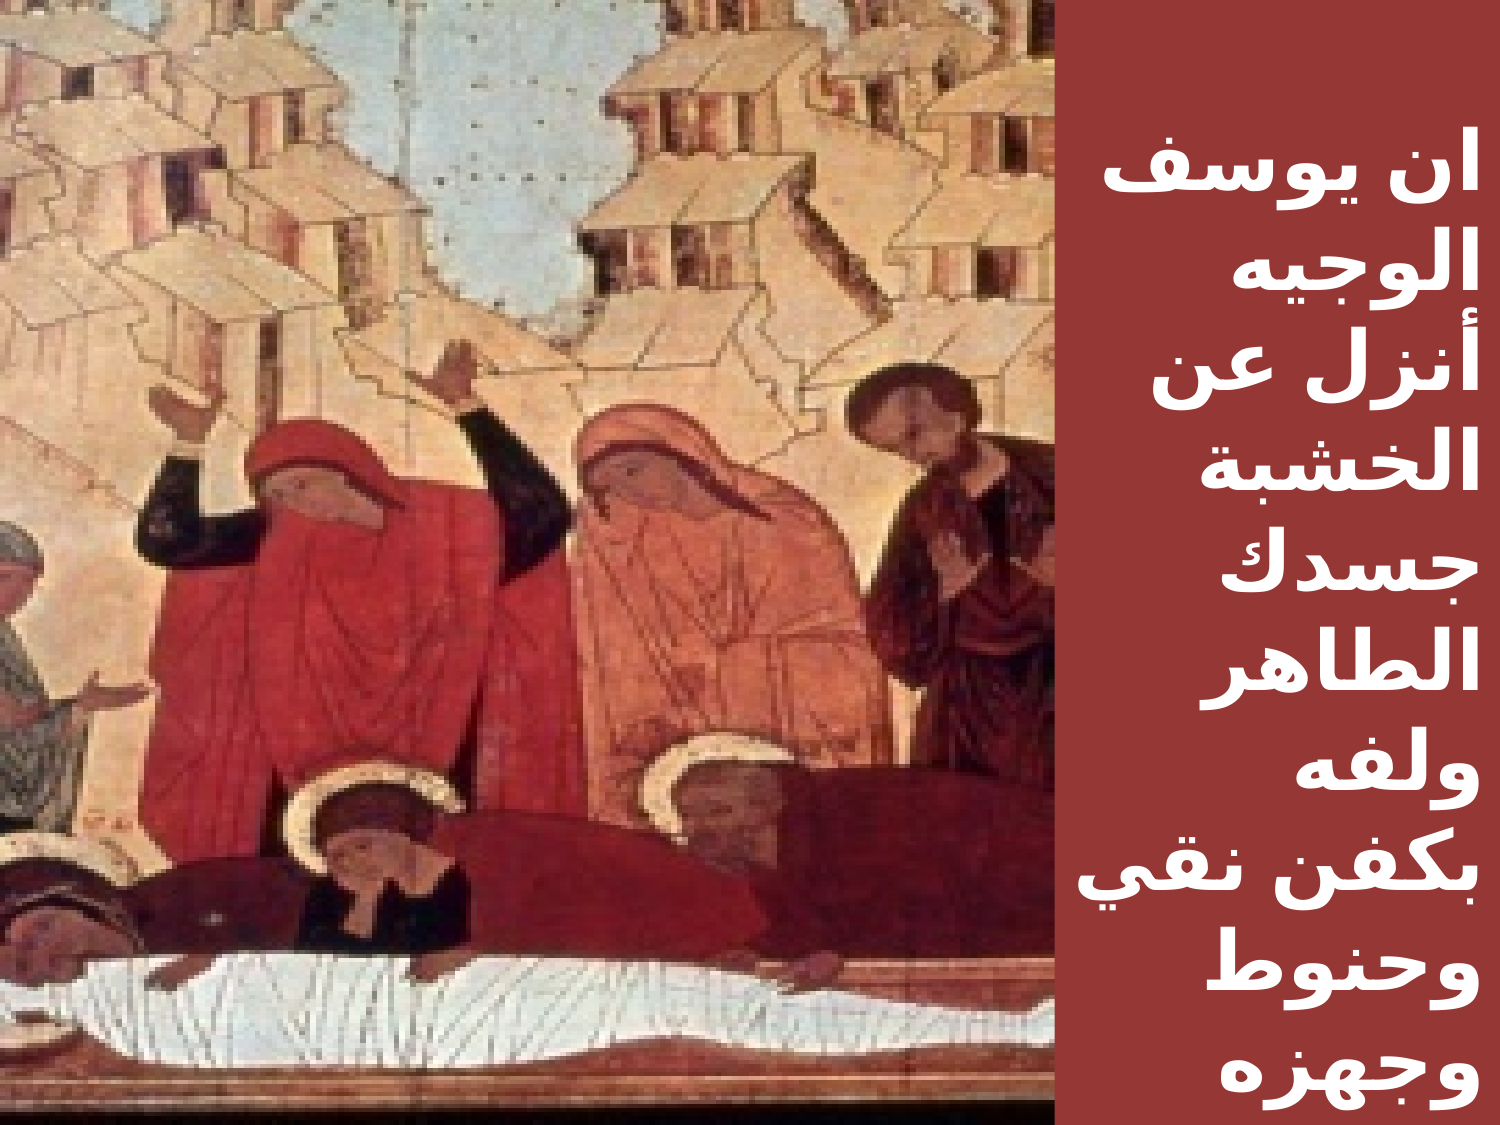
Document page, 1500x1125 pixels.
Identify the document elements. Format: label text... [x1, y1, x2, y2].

picture [0, 0, 1055, 1125]
text_box ان يوسف الوجيه أنزل عن الخشبة جسدك الطاهر ولفه بكفن نقي وحنوط وجهزه ووضعه في قبر جديد [1056, 0, 1500, 1125]
